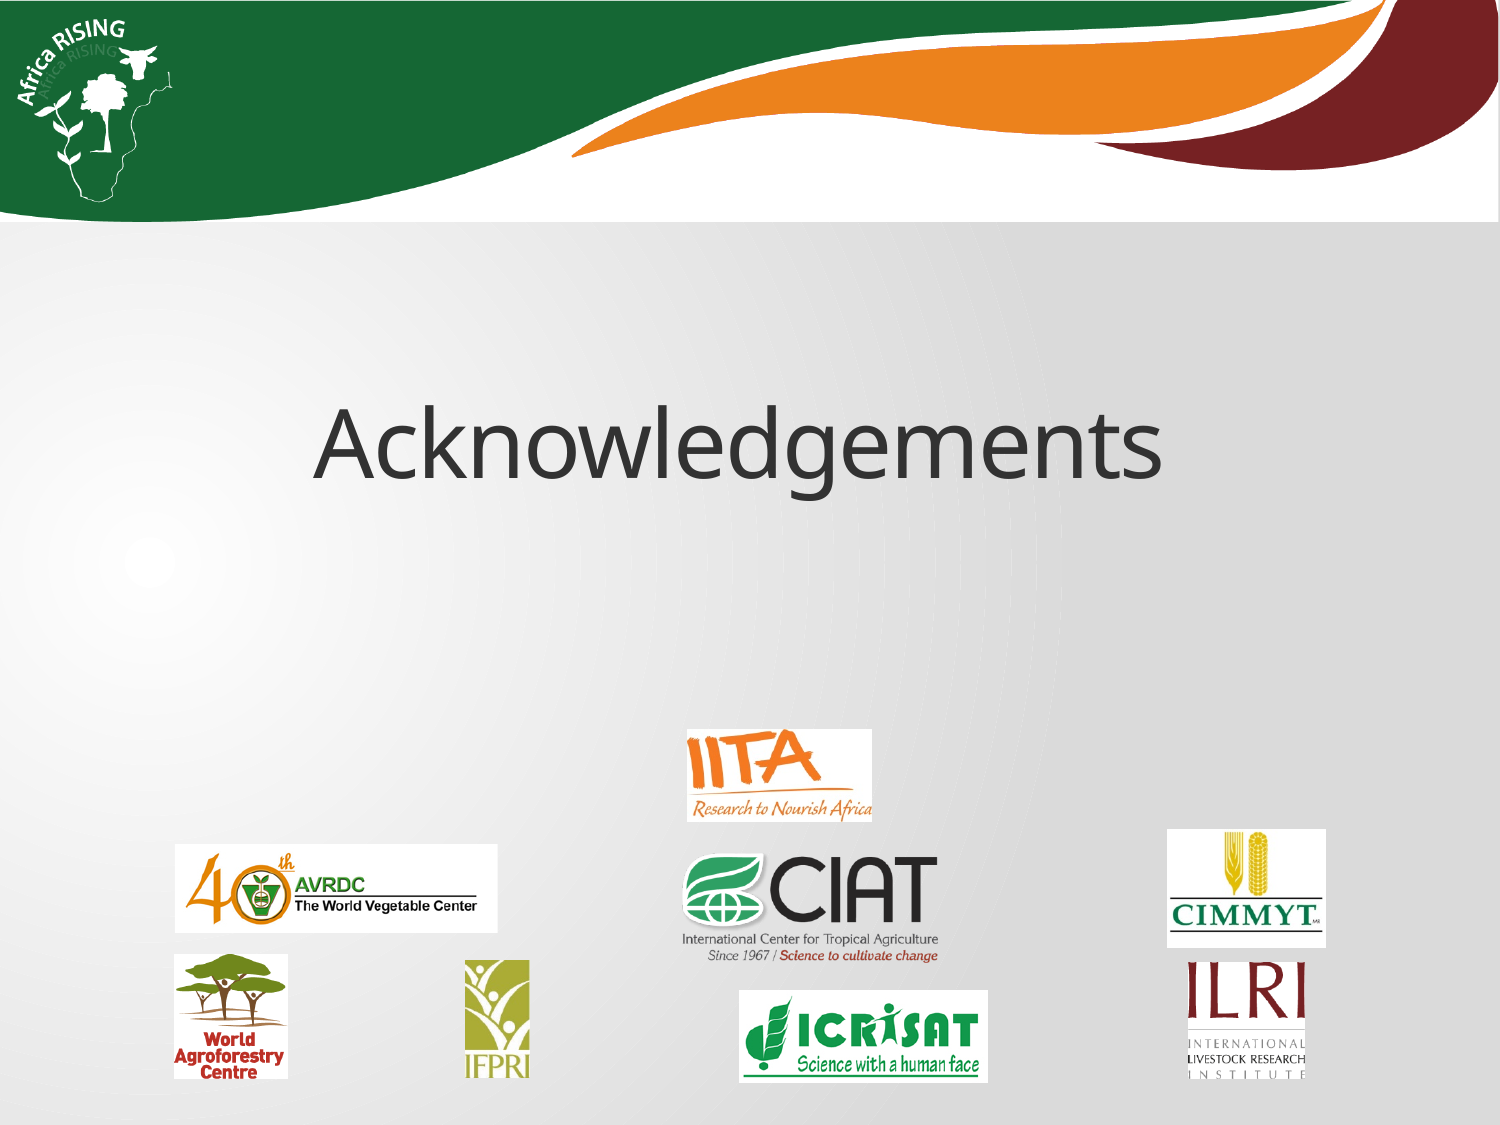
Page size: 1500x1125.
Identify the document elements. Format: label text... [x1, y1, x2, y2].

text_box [174, 728, 1326, 1084]
title Acknowledgements [114, 375, 1365, 563]
picture [0, 0, 1499, 222]
